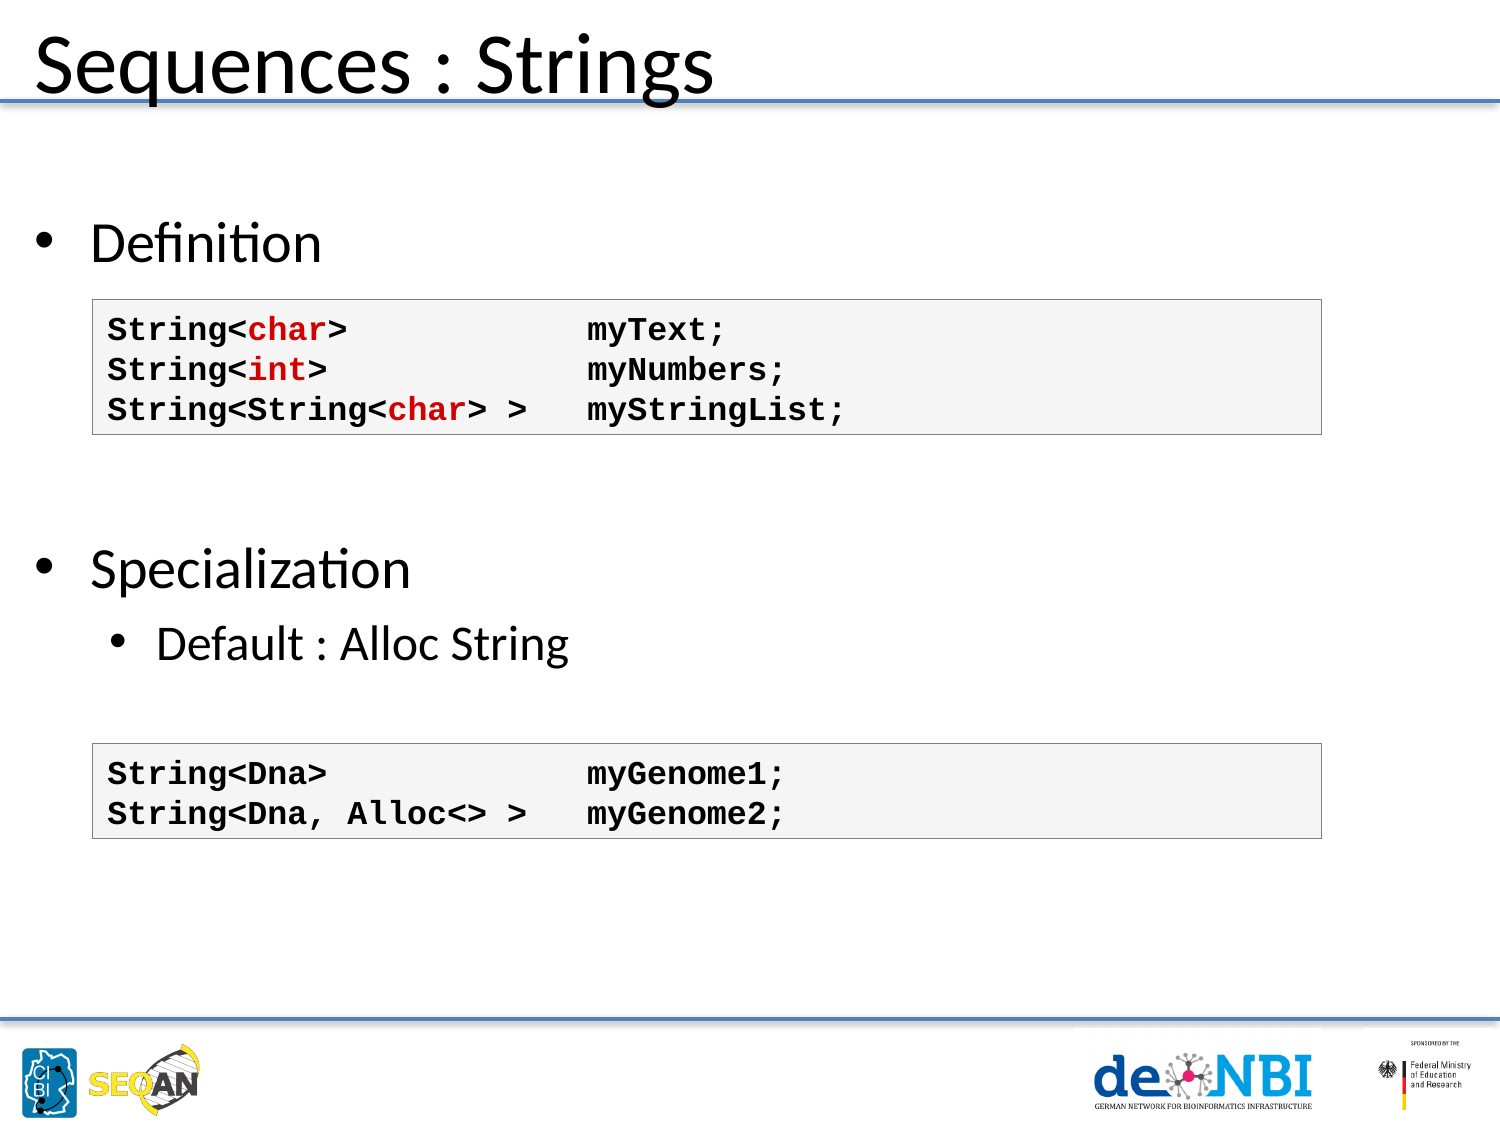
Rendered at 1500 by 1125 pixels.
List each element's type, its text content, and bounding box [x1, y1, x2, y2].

text_box Sequences : Strings [19, 0, 1370, 119]
text_box String<Dna> myGenome1; String<Dna, Alloc<> > myGenome2; [92, 743, 1322, 839]
text_box String<char> myText; String<int> myNumbers; String<String<char> > myStringList; [92, 299, 1322, 435]
picture [40, 1051, 48, 1059]
picture [1074, 1028, 1322, 1122]
picture [75, 1042, 202, 1121]
text_box Definition Specialization Default : Alloc String [19, 196, 1370, 862]
picture [33, 1108, 44, 1113]
picture [31, 1060, 40, 1071]
